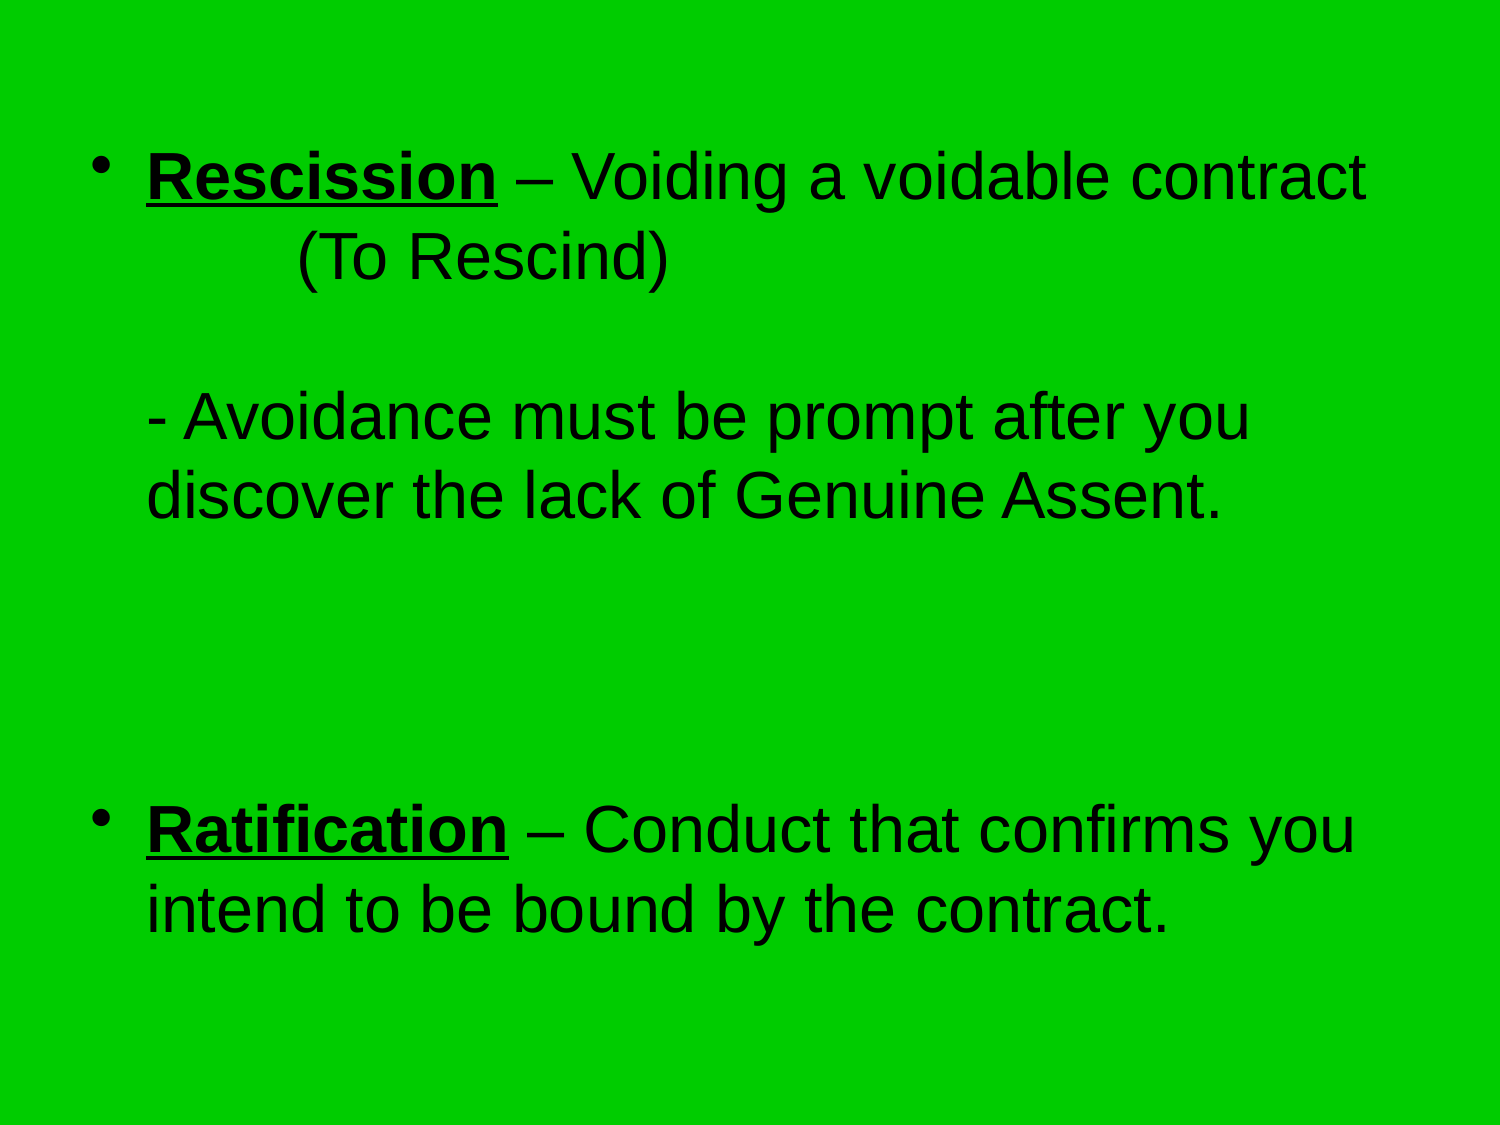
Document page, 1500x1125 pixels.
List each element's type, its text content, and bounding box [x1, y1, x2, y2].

list Rescission – Voiding a voidable contract (To Rescind) - Avoidance must be prompt after you discover the lack of Genuine Assent. Ratification – Conduct that confirms you intend to be bound by the contract. [74, 124, 1426, 1051]
